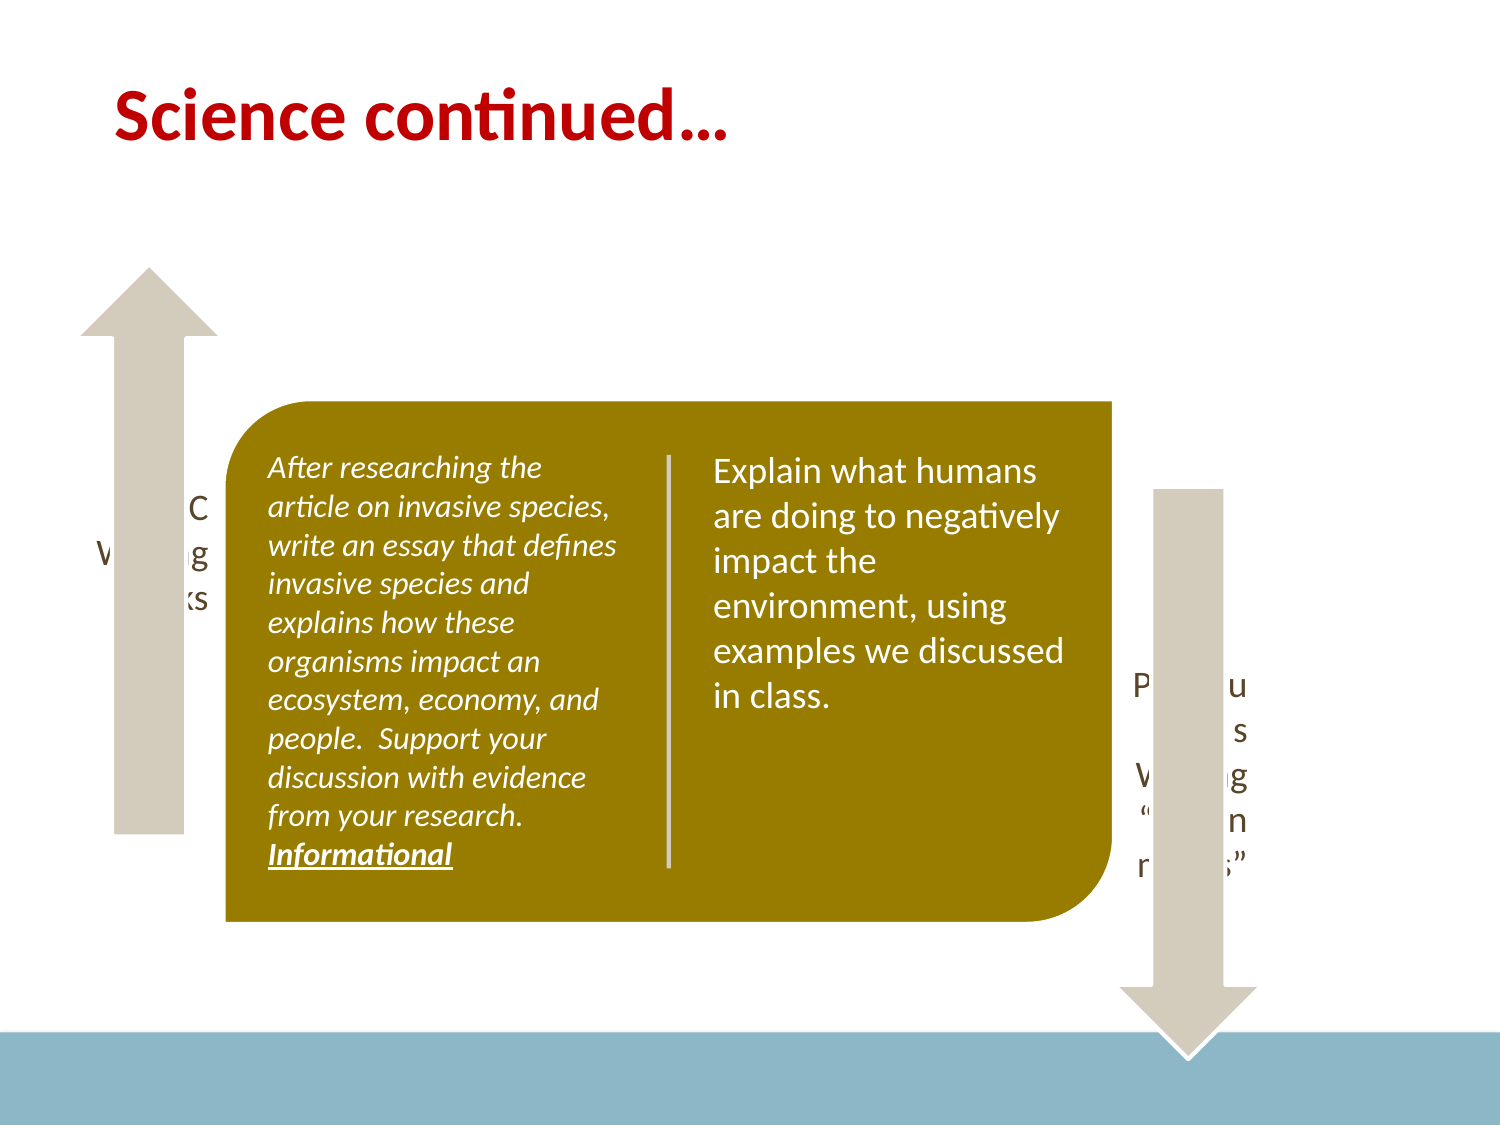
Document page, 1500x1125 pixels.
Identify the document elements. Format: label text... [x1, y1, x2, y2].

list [74, 263, 1263, 1060]
title Science continued… [114, 75, 1425, 159]
